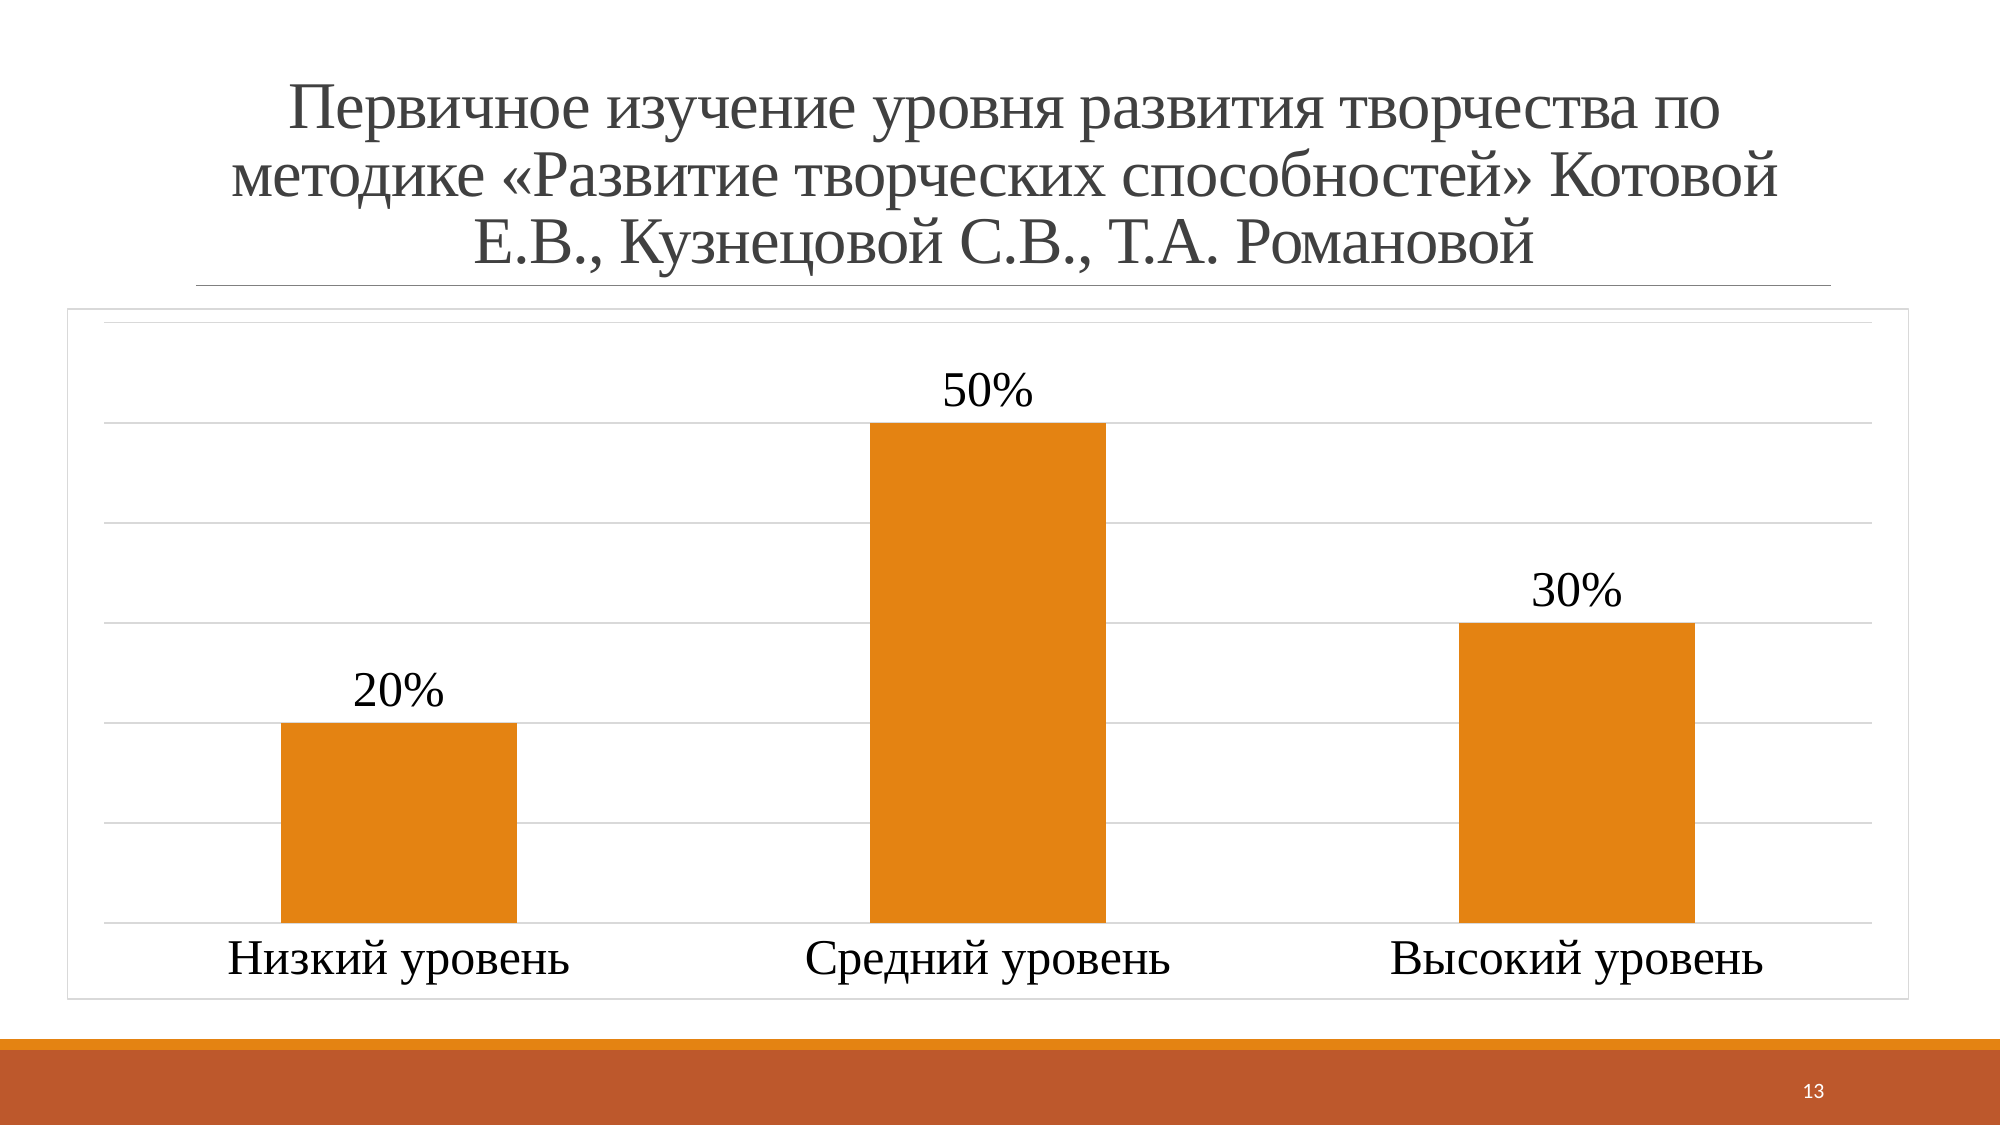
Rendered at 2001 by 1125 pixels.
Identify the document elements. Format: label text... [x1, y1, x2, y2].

chart [66, 307, 1911, 1001]
slide_number 13 [1624, 1059, 1840, 1120]
title Первичное изучение уровня развития творчества по методике «Развитие творческих способностей» Котовой Е.В., Кузнецовой С.В., Т.А. Романовой [180, 47, 1830, 285]
